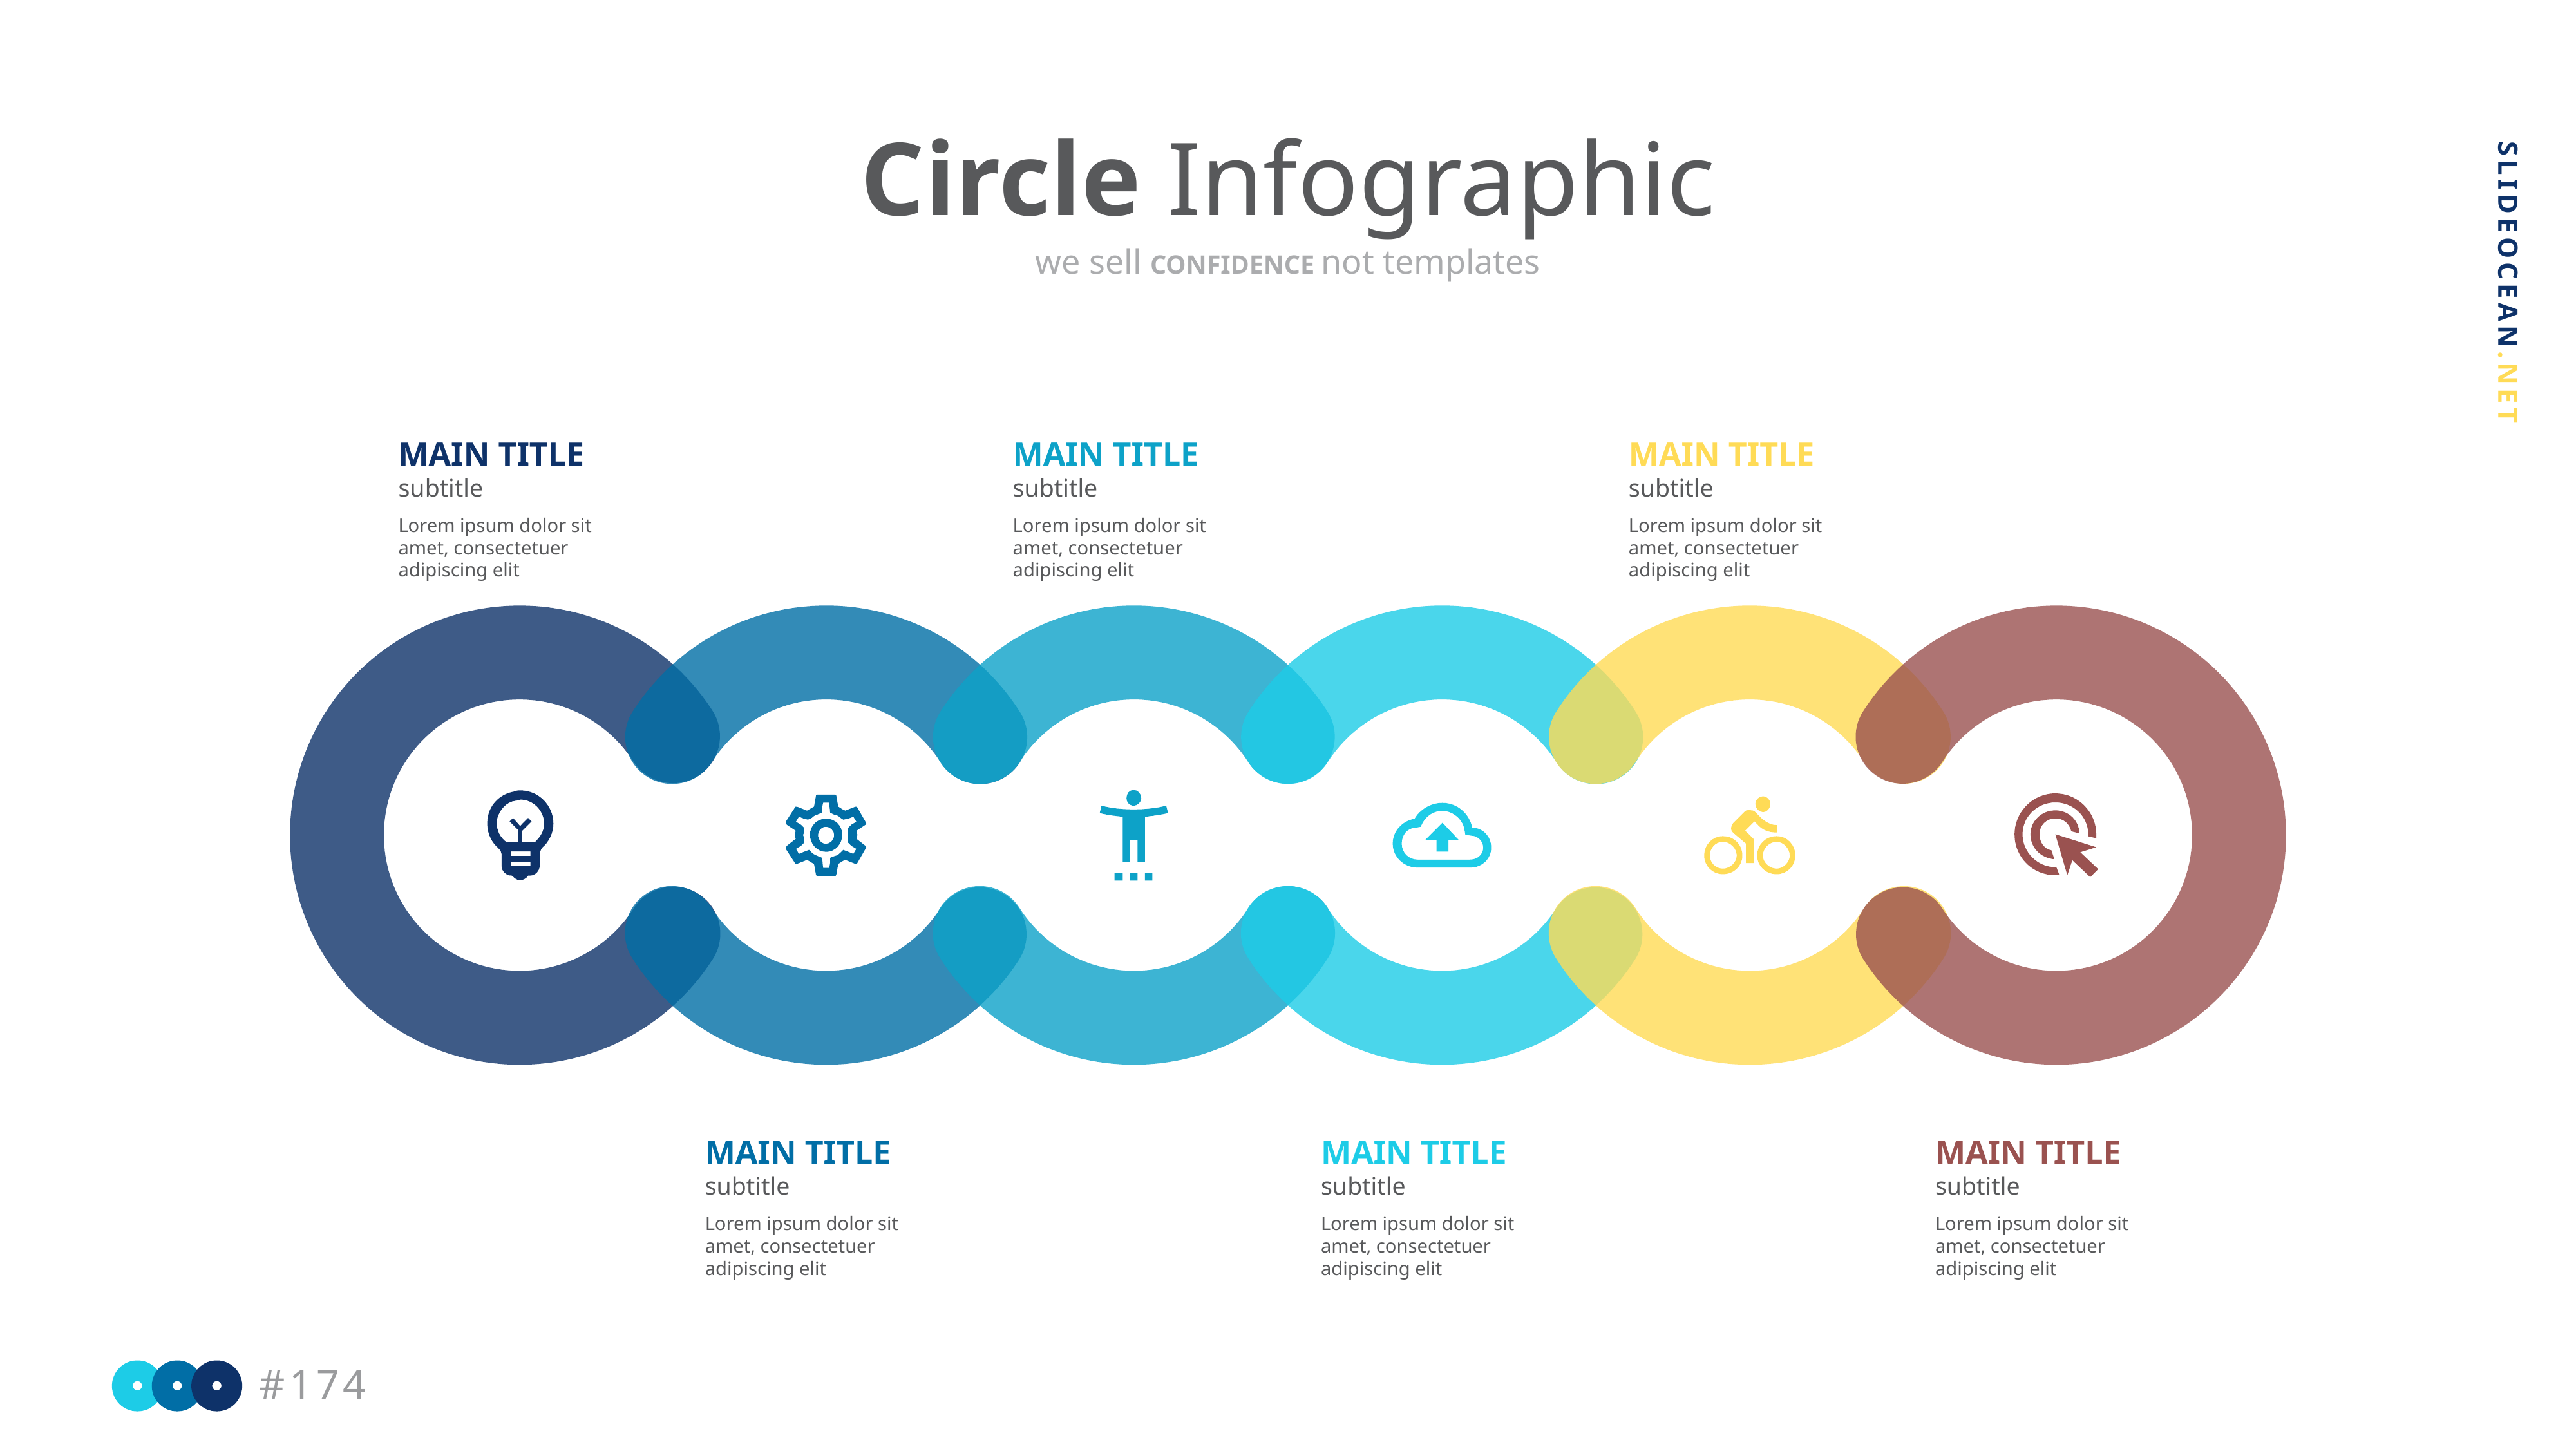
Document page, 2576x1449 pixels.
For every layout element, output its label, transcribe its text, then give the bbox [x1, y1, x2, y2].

text_box #174 [259, 1359, 405, 1408]
text_box [1933, 651, 2240, 1019]
text_box [336, 651, 642, 1019]
text_box we sell CONFIDENCE not templates [1026, 235, 1550, 285]
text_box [1567, 652, 1933, 1018]
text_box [951, 652, 1259, 1018]
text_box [485, 790, 554, 881]
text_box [1311, 1126, 1573, 1263]
text_box [2014, 793, 2097, 875]
text_box [2055, 834, 2099, 877]
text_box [1003, 428, 1265, 564]
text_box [695, 1126, 958, 1263]
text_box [1925, 1126, 2188, 1263]
text_box Circle Infographic [851, 110, 1725, 241]
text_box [388, 428, 650, 564]
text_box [643, 652, 951, 1018]
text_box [1259, 652, 1567, 1018]
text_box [1618, 428, 1881, 564]
